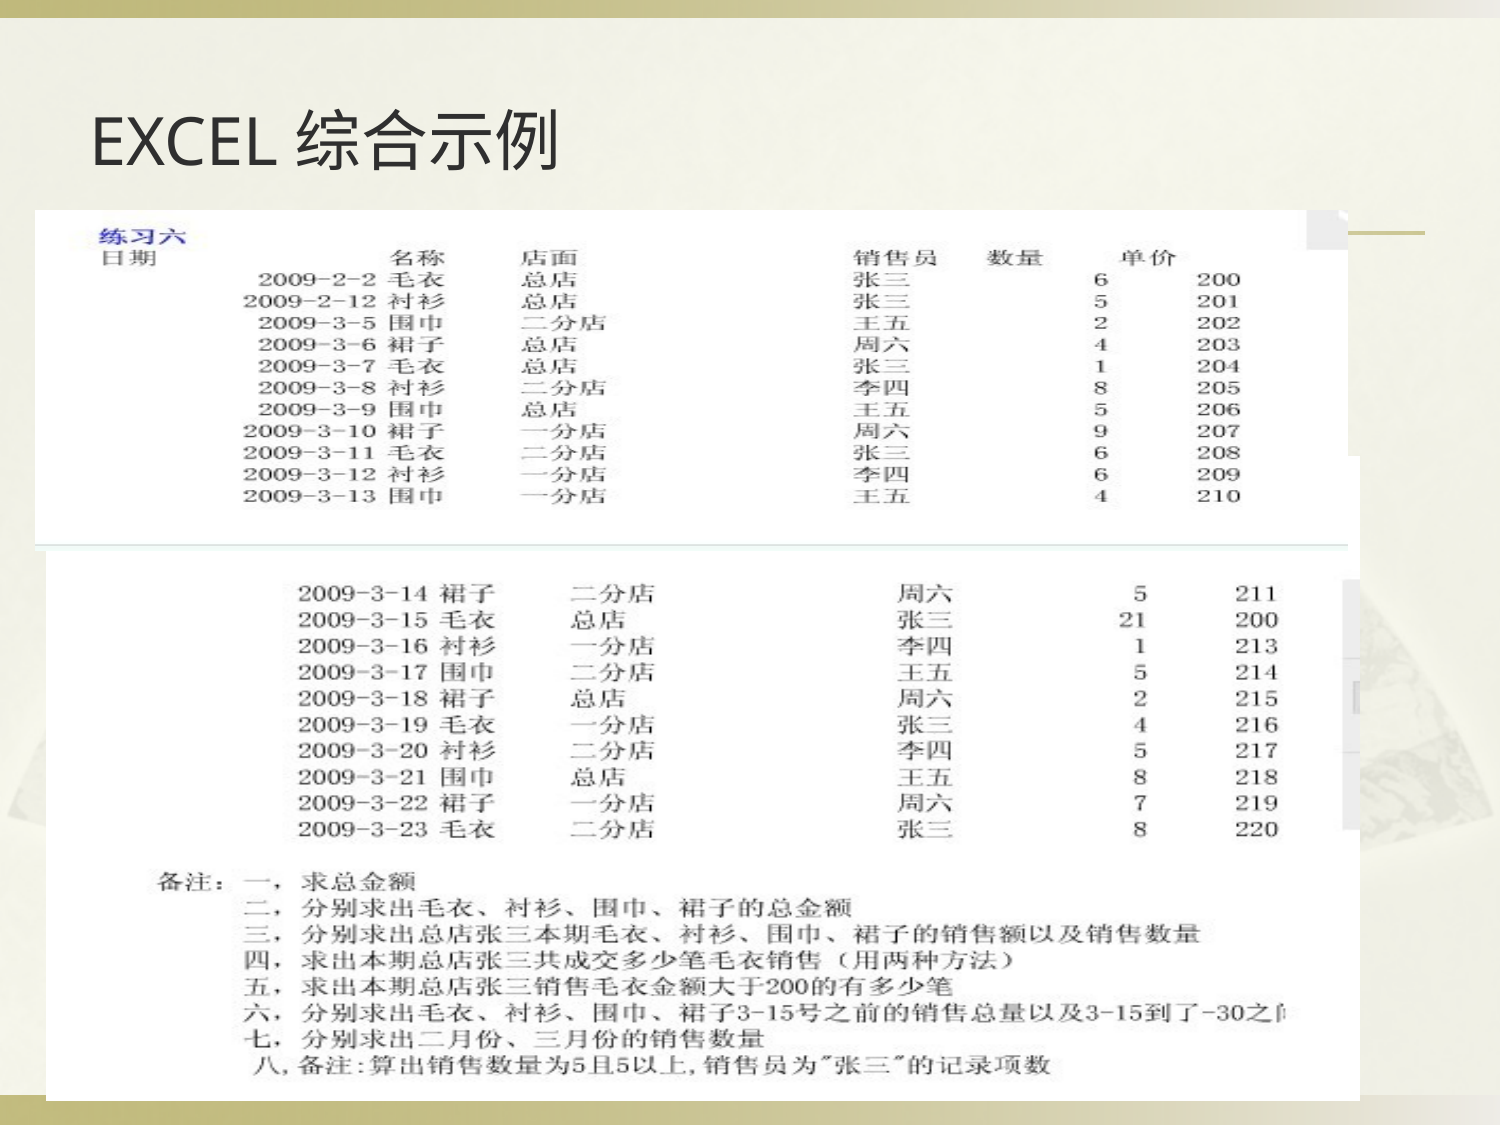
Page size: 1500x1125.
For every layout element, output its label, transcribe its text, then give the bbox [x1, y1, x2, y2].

title EXCEL综合示例 [75, 45, 1425, 233]
picture [46, 456, 1360, 1102]
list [34, 210, 1349, 552]
